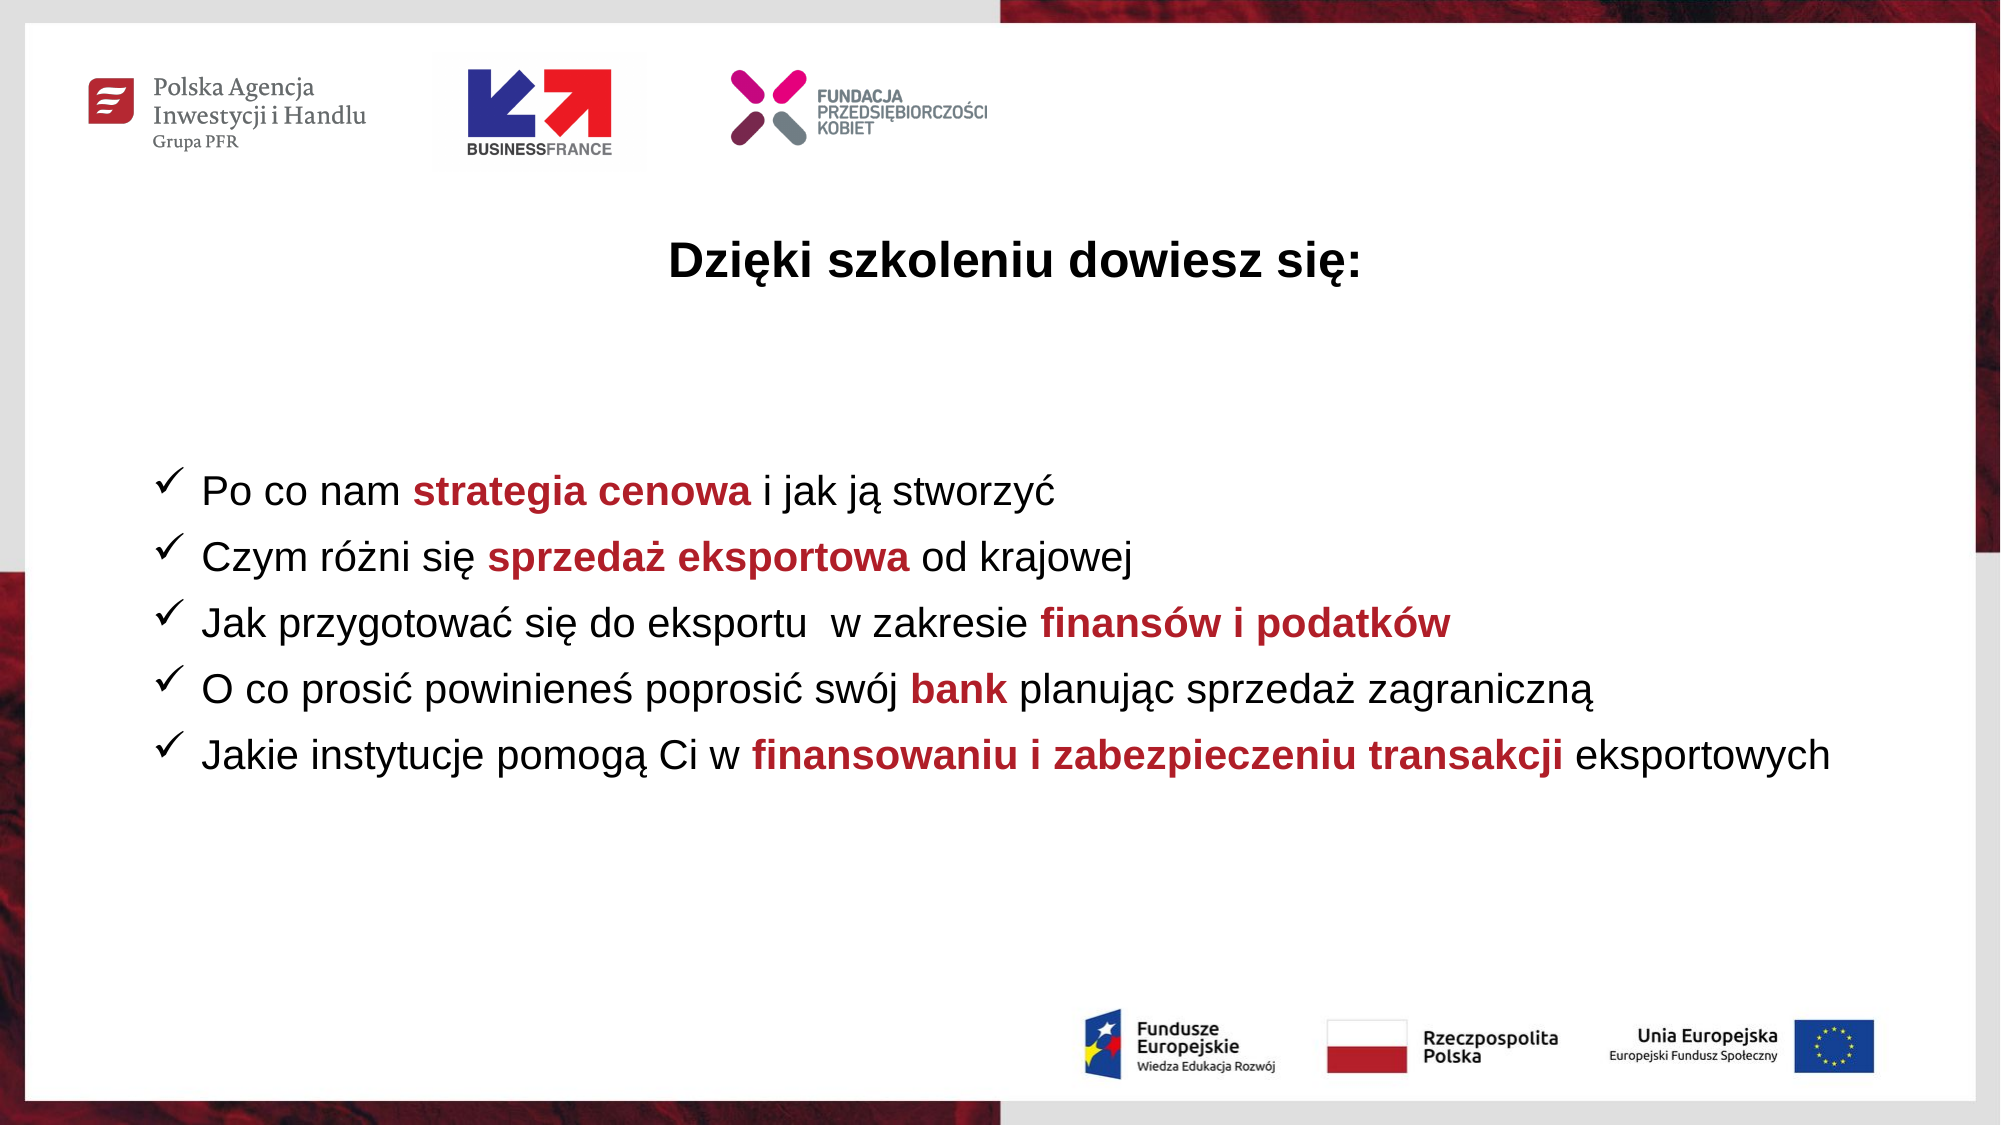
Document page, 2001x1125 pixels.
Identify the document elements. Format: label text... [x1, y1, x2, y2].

list Po co nam strategia cenowa i jak ją stworzyć Czym różni się sprzedaż eksportowa od krajowej Jak przygotować się do eksportu w zakresie finansów i podatków O co prosić powinieneś poprosić swój bank planując sprzedaż zagraniczną Jakie instytucje pomogą Ci w finansowaniu i zabezpieczeniu transakcji eksportowych [137, 391, 1863, 1106]
title Dzięki szkoleniu dowiesz się: [170, 168, 1863, 391]
picture [0, 0, 2001, 1125]
